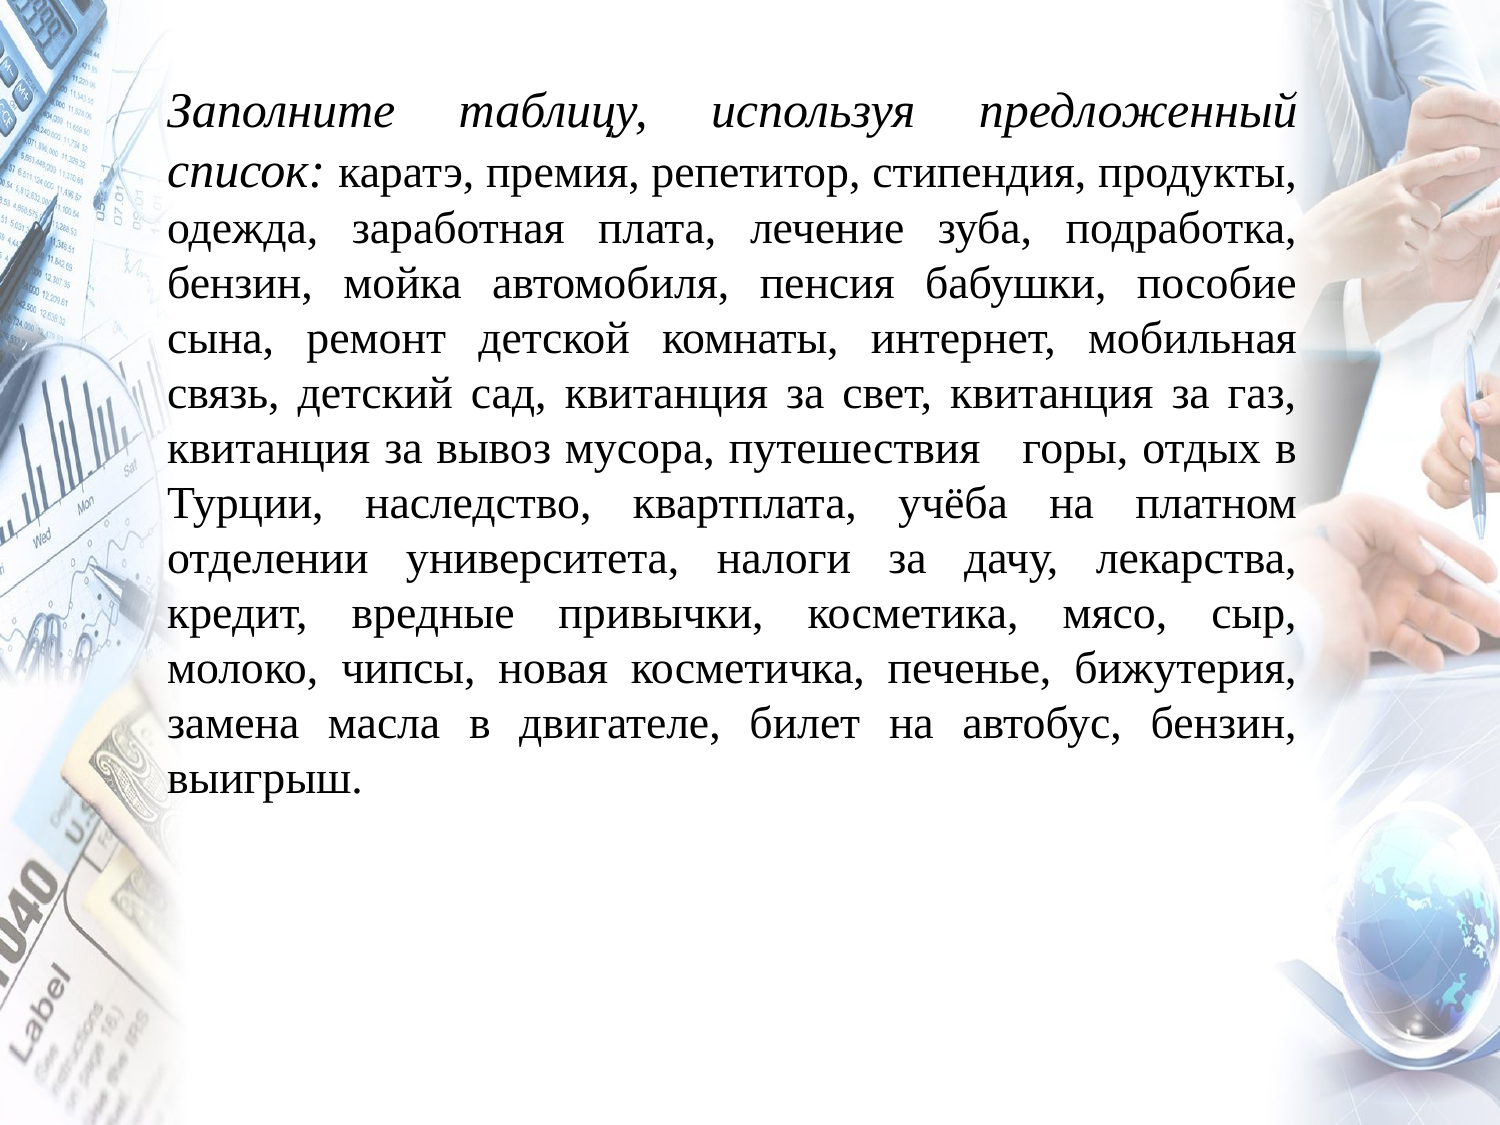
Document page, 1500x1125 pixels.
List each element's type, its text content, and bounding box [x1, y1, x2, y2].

picture [0, 0, 1500, 1125]
text_box Заполните таблицу, используя предложенный список: каратэ, премия, репетитор, стипендия, продукты, одежда, заработная плата, лечение зуба, подработка, бензин, мойка автомобиля, пенсия бабушки, пособие сына, ремонт детской комнаты, интернет, мобильная связь, детский сад, квитанция за свет, квитанция за газ, квитанция за вывоз мусора, путешествия горы, отдых в Турции, наследство, квартплата, учёба на платном отделении университета, налоги за дачу, лекарства, кредит, вредные привычки, косметика, мясо, сыр, молоко, чипсы, новая косметичка, печенье, бижутерия, замена масла в двигателе, билет на автобус, бензин, выигрыш. [152, 70, 1313, 855]
